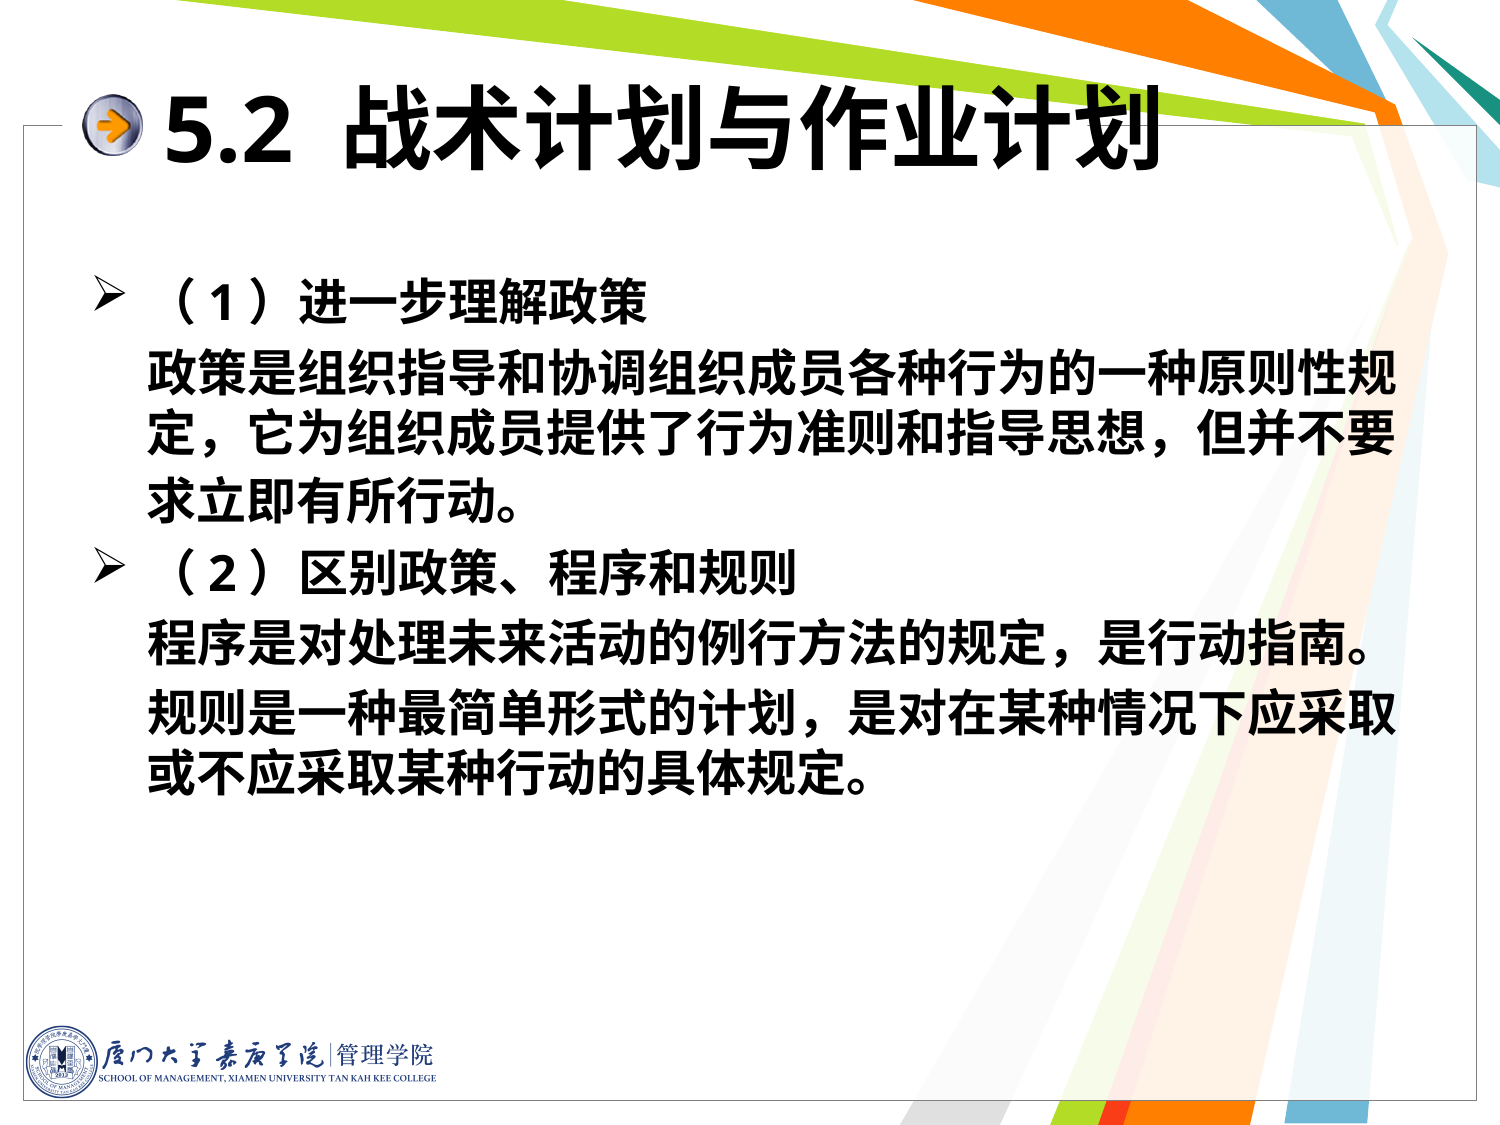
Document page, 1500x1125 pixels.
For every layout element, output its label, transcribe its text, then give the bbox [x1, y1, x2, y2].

list （1）进一步理解政策 政策是组织指导和协调组织成员各种行为的一种原则性规定，它为组织成员提供了行为准则和指导思想，但并不要求立即有所行动。 （2）区别政策、程序和规则 程序是对处理未来活动的例行方法的规定，是行动指南。 规则是一种最简单形式的计划，是对在某种情况下应采取或不应采取某种行动的具体规定。 [75, 262, 1425, 1005]
picture [82, 94, 143, 156]
picture [24, 1024, 438, 1100]
title 5.2 战术计划与作业计划 [148, 32, 1182, 220]
